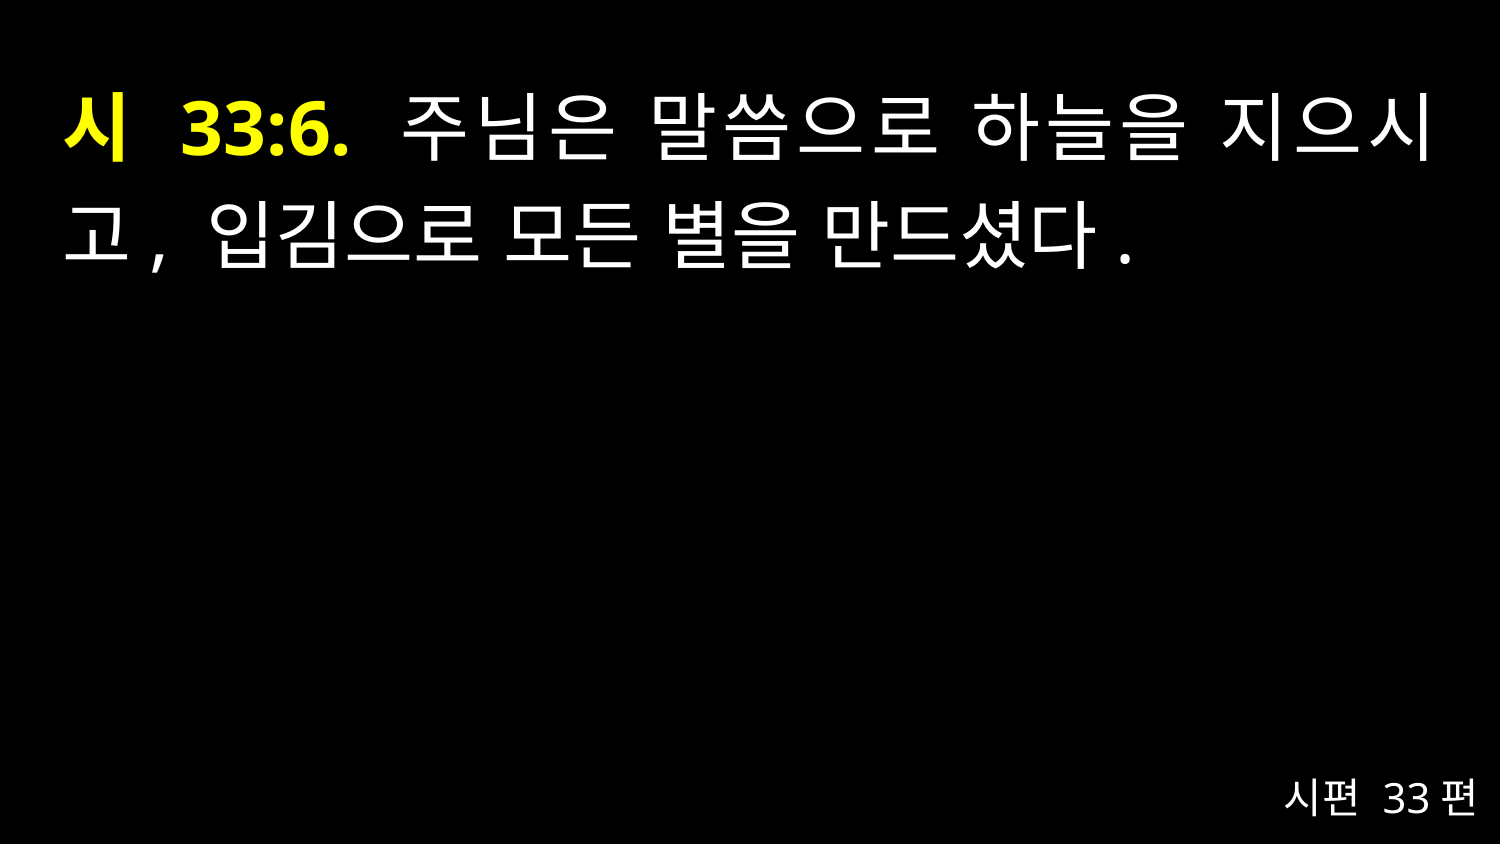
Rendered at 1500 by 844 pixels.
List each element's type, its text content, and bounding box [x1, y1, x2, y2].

title 시 33:6. 주님은 말씀으로 하늘을 지으시고, 입김으로 모든 별을 만드셨다. [0, 0, 1500, 844]
subtitle 시편 33편 [916, 770, 1500, 844]
